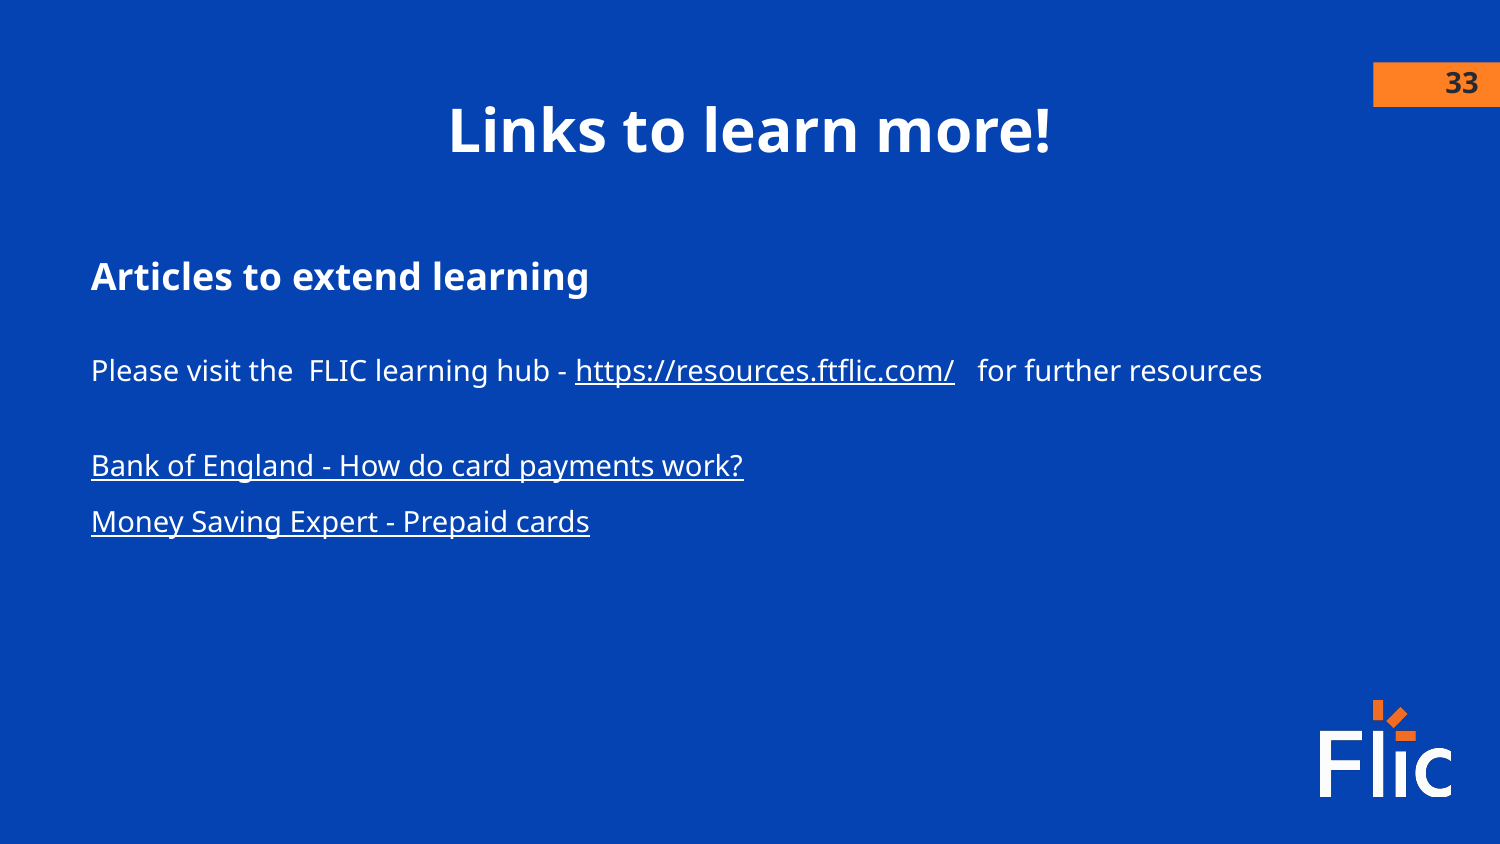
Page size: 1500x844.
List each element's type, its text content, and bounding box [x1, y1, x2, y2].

picture [1320, 700, 1451, 797]
text_box Links to learn more! [268, 66, 1231, 180]
slide_number ‹#› [1423, 66, 1500, 104]
text_box Articles to extend learning Please visit the FLIC learning hub - https://resources.ftflic.com/ for further resources Bank of England - How do card payments work? Money Saving Expert - Prepaid cards [75, 187, 1368, 639]
